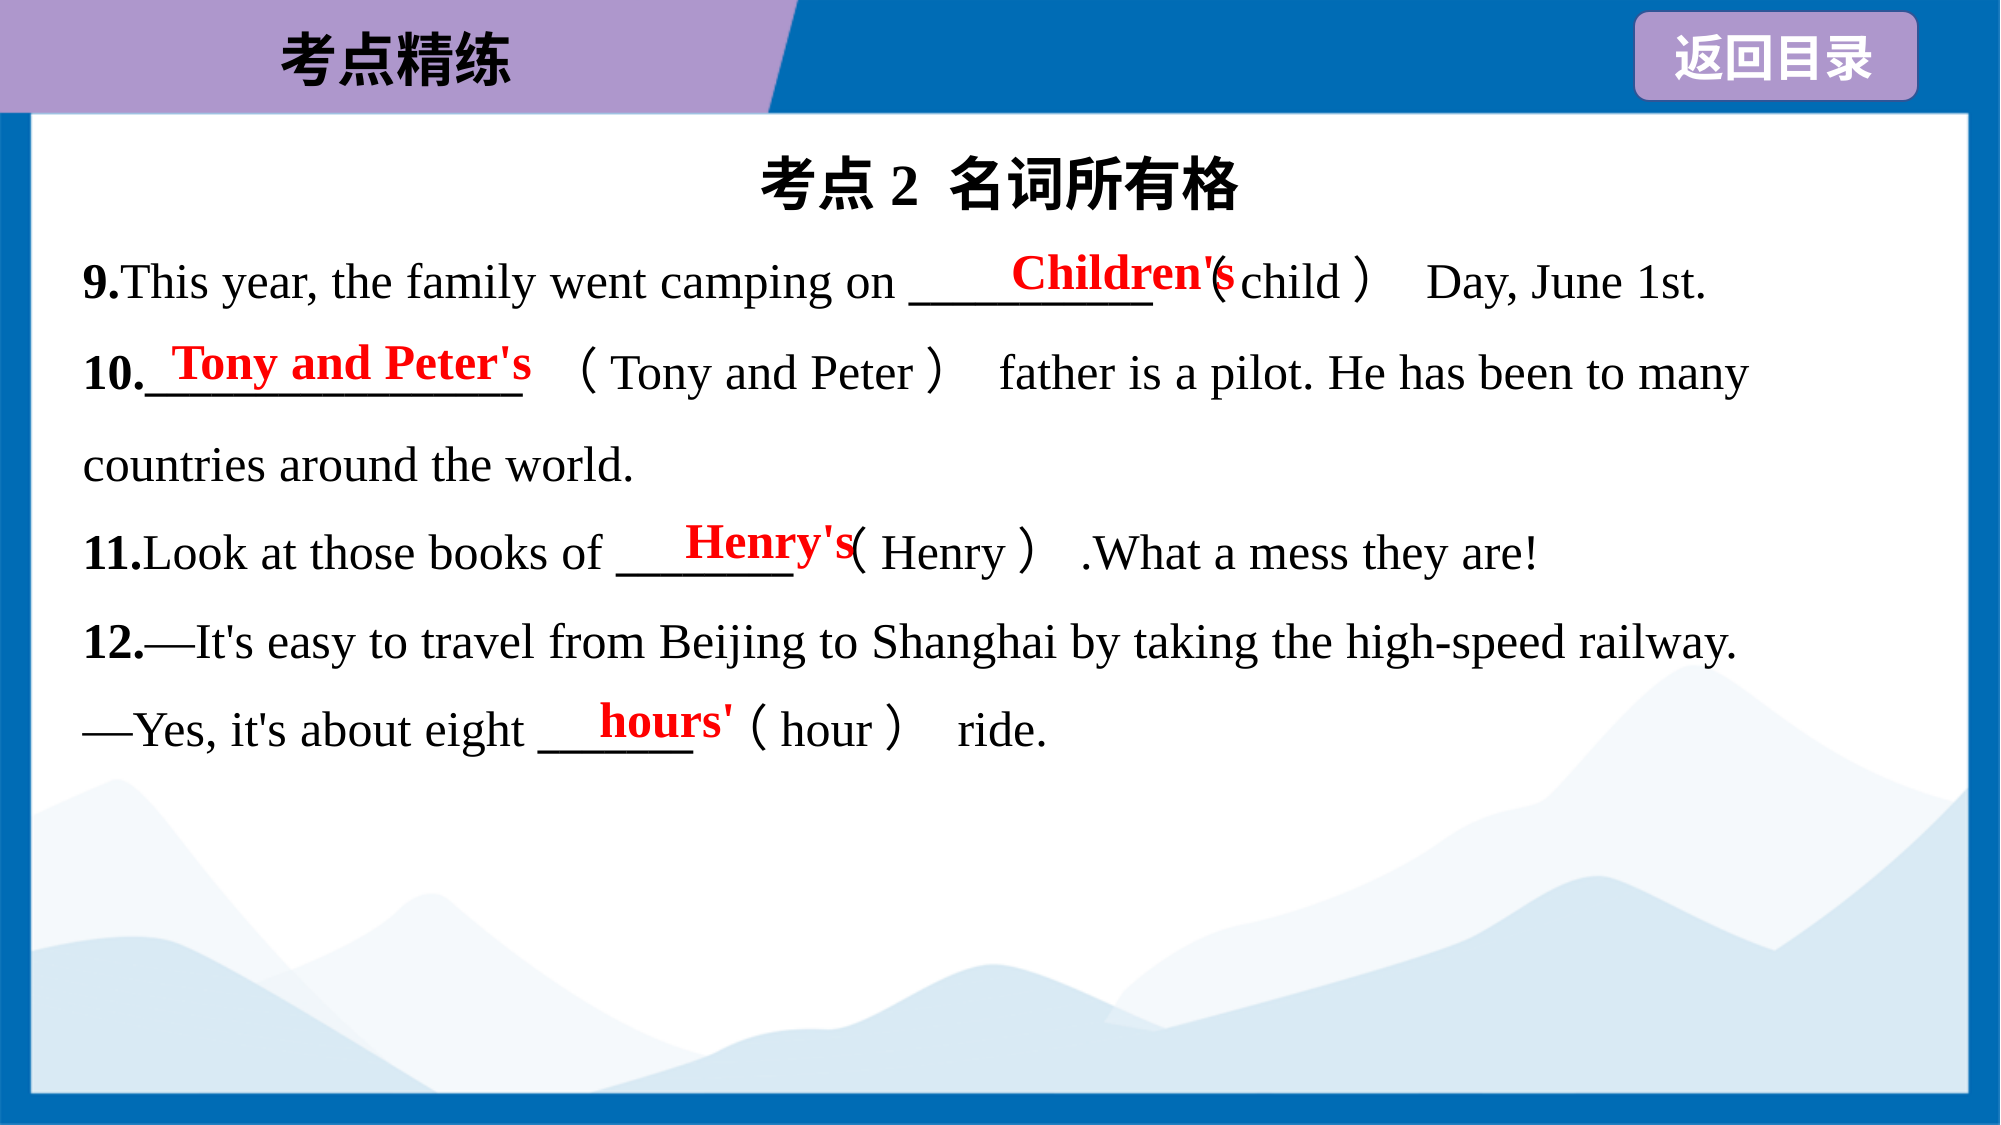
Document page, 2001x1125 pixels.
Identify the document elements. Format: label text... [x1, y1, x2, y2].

text_box hours' [581, 660, 754, 739]
text_box 考点2 名词所有格 [82, 146, 1917, 216]
text_box Tony and Peter's [141, 301, 563, 380]
picture [0, 0, 2000, 1125]
text_box 12.—It's easy to travel from Beijing to Shanghai by taking the high-speed railway. —Yes, it's about eight _______ （hour） ride. [82, 576, 1917, 747]
text_box Henry's [667, 481, 874, 560]
text_box Children's [993, 212, 1254, 291]
text_box 9.This year, the family went camping on ___________ （child） Day, June 1st. 10._________________ （Tony and Peter） father is a pilot. He has been to many countries around the world. 11.Look at those books of ________ （Henry）.What a mess they are! [82, 216, 1917, 570]
